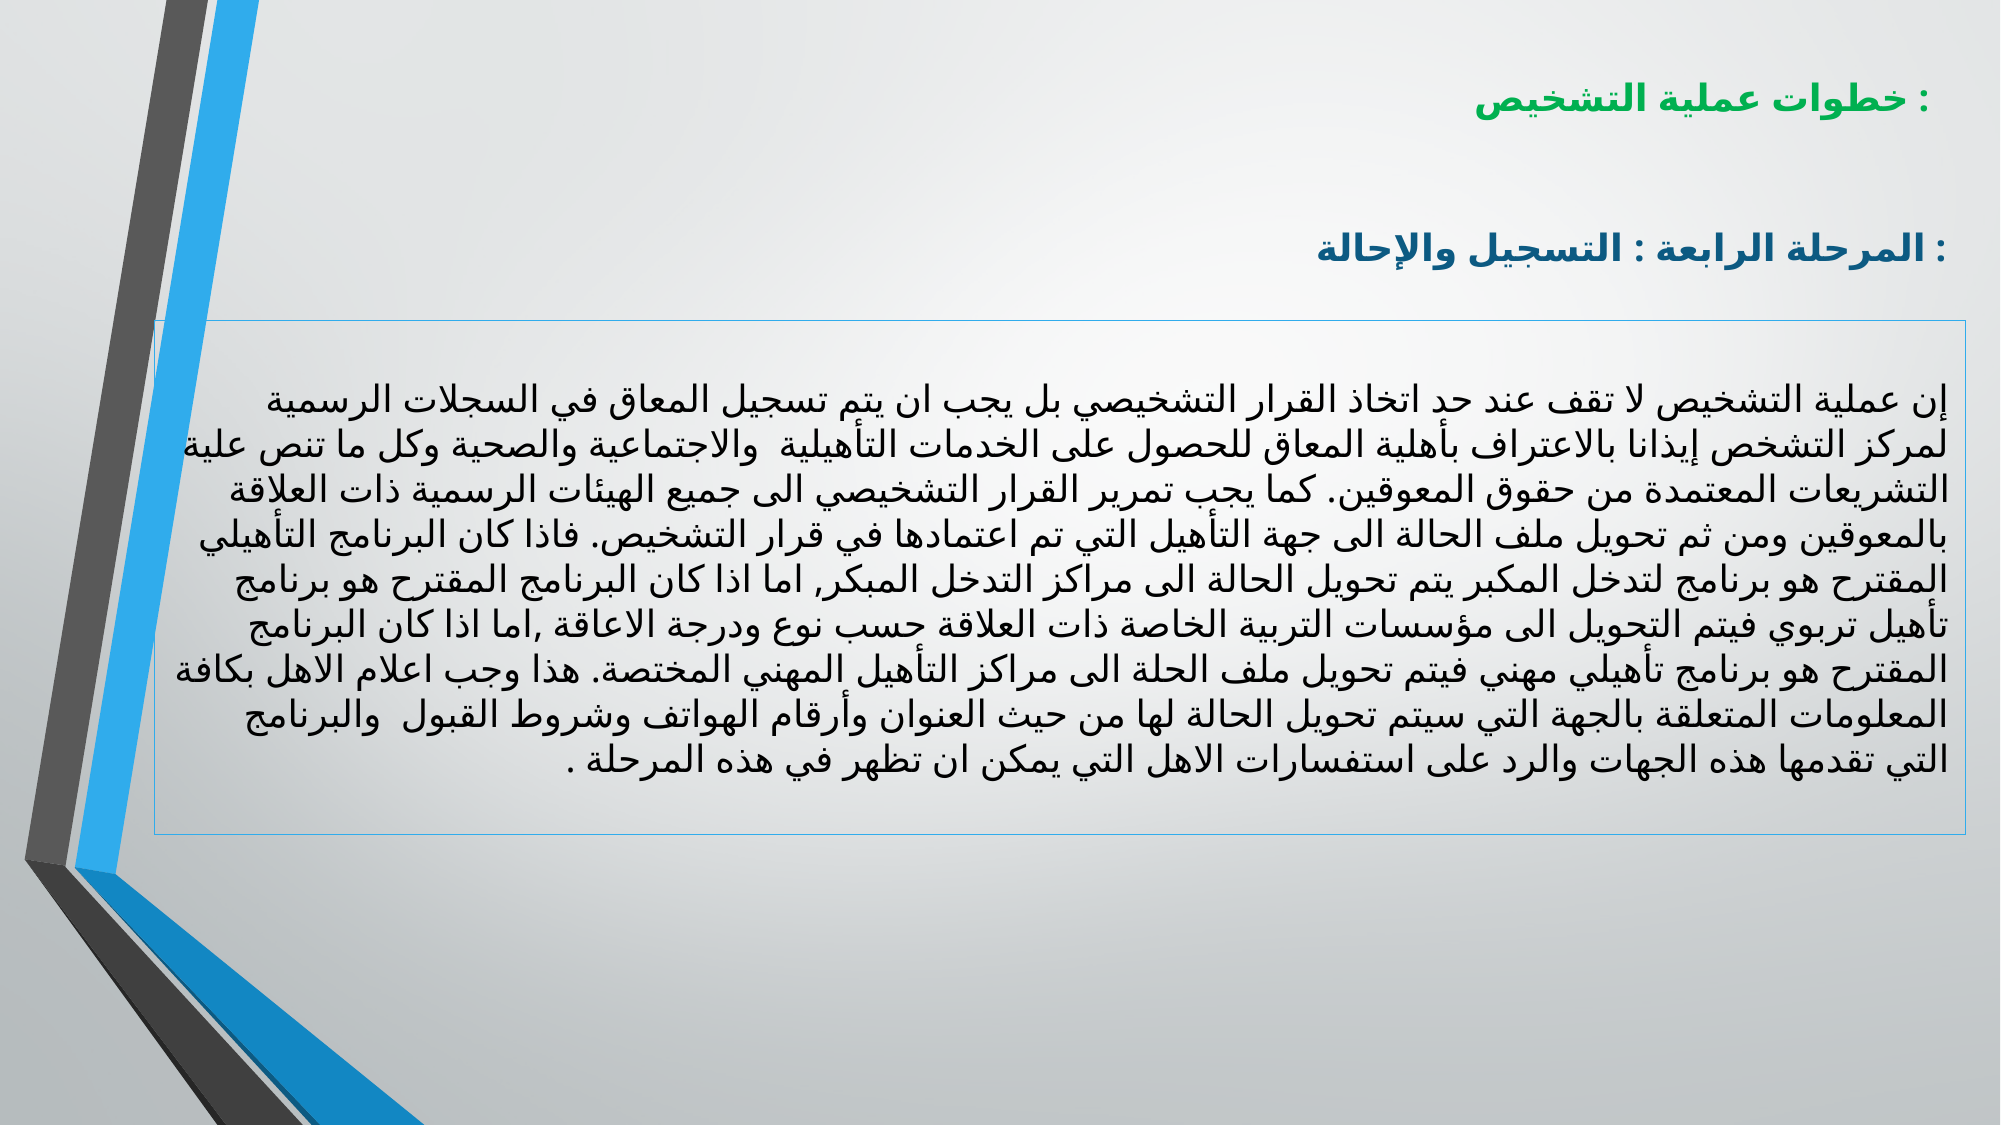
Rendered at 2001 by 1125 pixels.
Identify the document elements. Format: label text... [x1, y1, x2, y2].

list إن عملية التشخيص لا تقف عند حد اتخاذ القرار التشخيصي بل يجب ان يتم تسجيل المعاق في السجلات الرسمية لمركز التشخص إيذانا بالاعتراف بأهلية المعاق للحصول على الخدمات التأهيلية والاجتماعية والصحية وكل ما تنص علية التشريعات المعتمدة من حقوق المعوقين. كما يجب تمرير القرار التشخيصي الى جميع الهيئات الرسمية ذات العلاقة بالمعوقين ومن ثم تحويل ملف الحالة الى جهة التأهيل التي تم اعتمادها في قرار التشخيص. فاذا كان البرنامج التأهيلي المقترح هو برنامج لتدخل المكبر يتم تحويل الحالة الى مراكز التدخل المبكر, اما اذا كان البرنامج المقترح هو برنامج تأهيل تربوي فيتم التحويل الى مؤسسات التربية الخاصة ذات العلاقة حسب نوع ودرجة الاعاقة ,اما اذا كان البرنامج المقترح هو برنامج تأهيلي مهني فيتم تحويل ملف الحلة الى مراكز التأهيل المهني المختصة. هذا وجب اعلام الاهل بكافة المعلومات المتعلقة بالجهة التي سيتم تحويل الحالة لها من حيث العنوان وأرقام الهواتف وشروط القبول والبرنامج التي تقدمها هذه الجهات والرد على استفسارات الاهل التي يمكن ان تظهر في هذه المرحلة . [154, 320, 1966, 835]
text_box المرحلة الرابعة : التسجيل والإحالة : [1301, 216, 1962, 276]
text_box خطوات عملية التشخيص : [1459, 66, 1955, 127]
